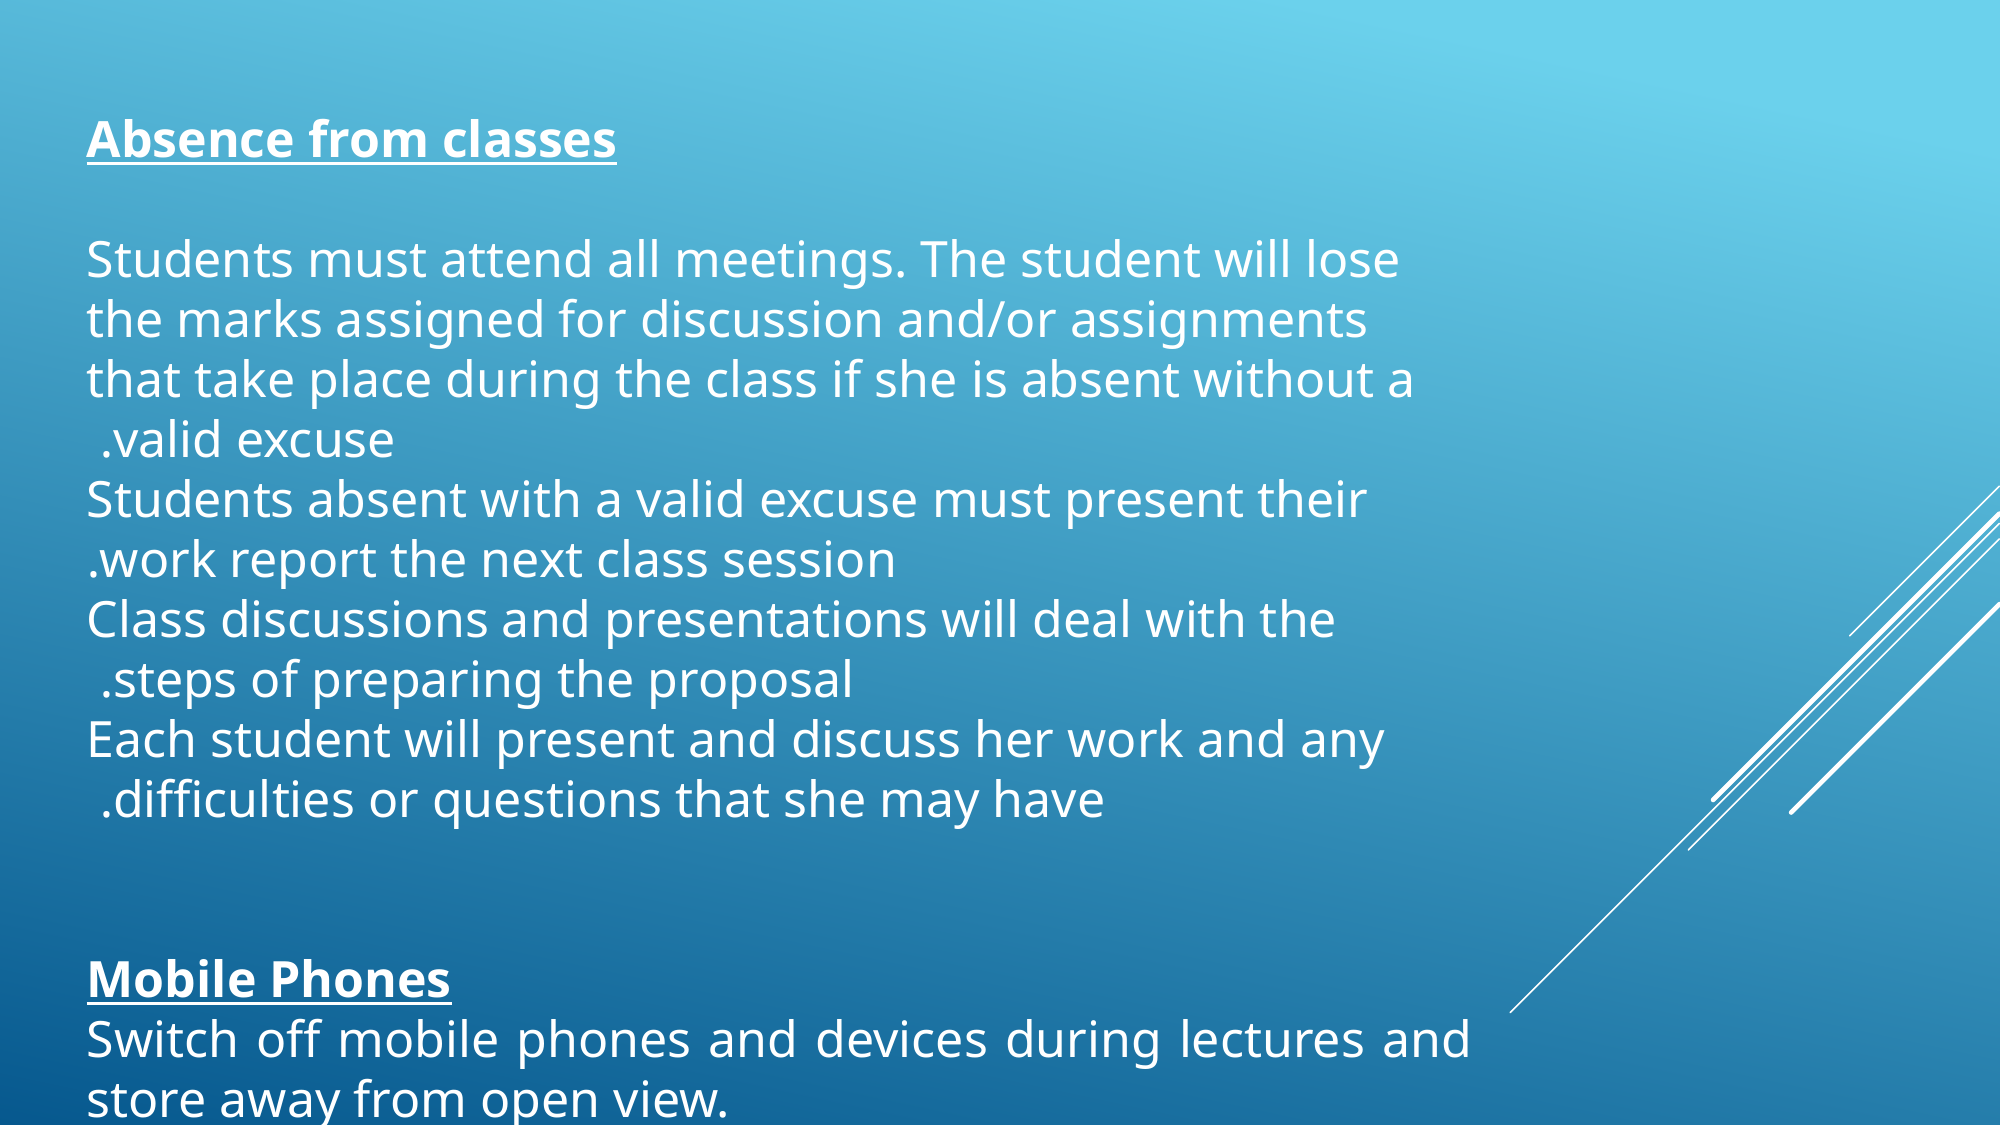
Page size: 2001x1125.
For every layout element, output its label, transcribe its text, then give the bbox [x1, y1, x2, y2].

text_box Absence from classes Students must attend all meetings. The student will lose the marks assigned for discussion and/or assignments that take place during the class if she is absent without a valid excuse. Students absent with a valid excuse must present their work report the next class session. Class discussions and presentations will deal with the steps of preparing the proposal. Each student will present and discuss her work and any difficulties or questions that she may have. Mobile Phones Switch off mobile phones and devices during lectures and store away from open view. [71, 100, 1488, 1125]
